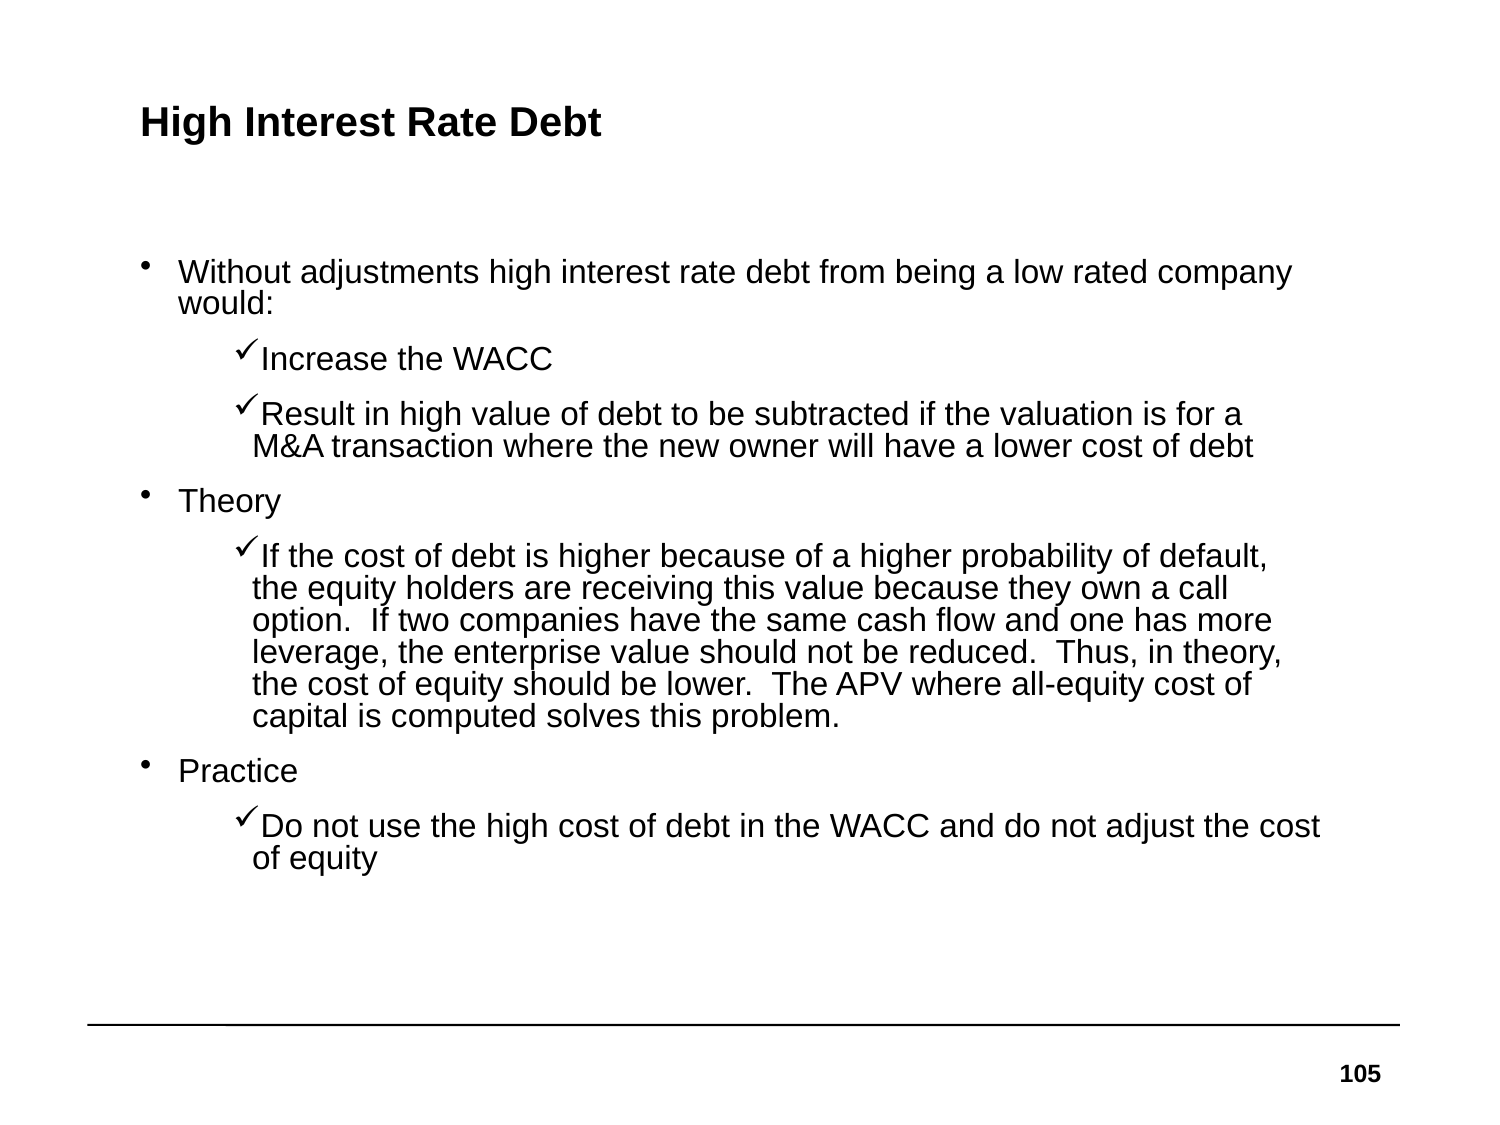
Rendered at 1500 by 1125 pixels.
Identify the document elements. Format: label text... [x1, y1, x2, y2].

list Without adjustments high interest rate debt from being a low rated company would: Increase the WACC Result in high value of debt to be subtracted if the valuation is for a M&A transaction where the new owner will have a lower cost of debt Theory If the cost of debt is higher because of a higher probability of default, the equity holders are receiving this value because they own a call option. If two companies have the same cash flow and one has more leverage, the enterprise value should not be reduced. Thus, in theory, the cost of equity should be lower. The APV where all-equity cost of capital is computed solves this problem. Practice Do not use the high cost of debt in the WACC and do not adjust the cost of equity [125, 249, 1338, 1000]
title High Interest Rate Debt [125, 87, 1375, 225]
